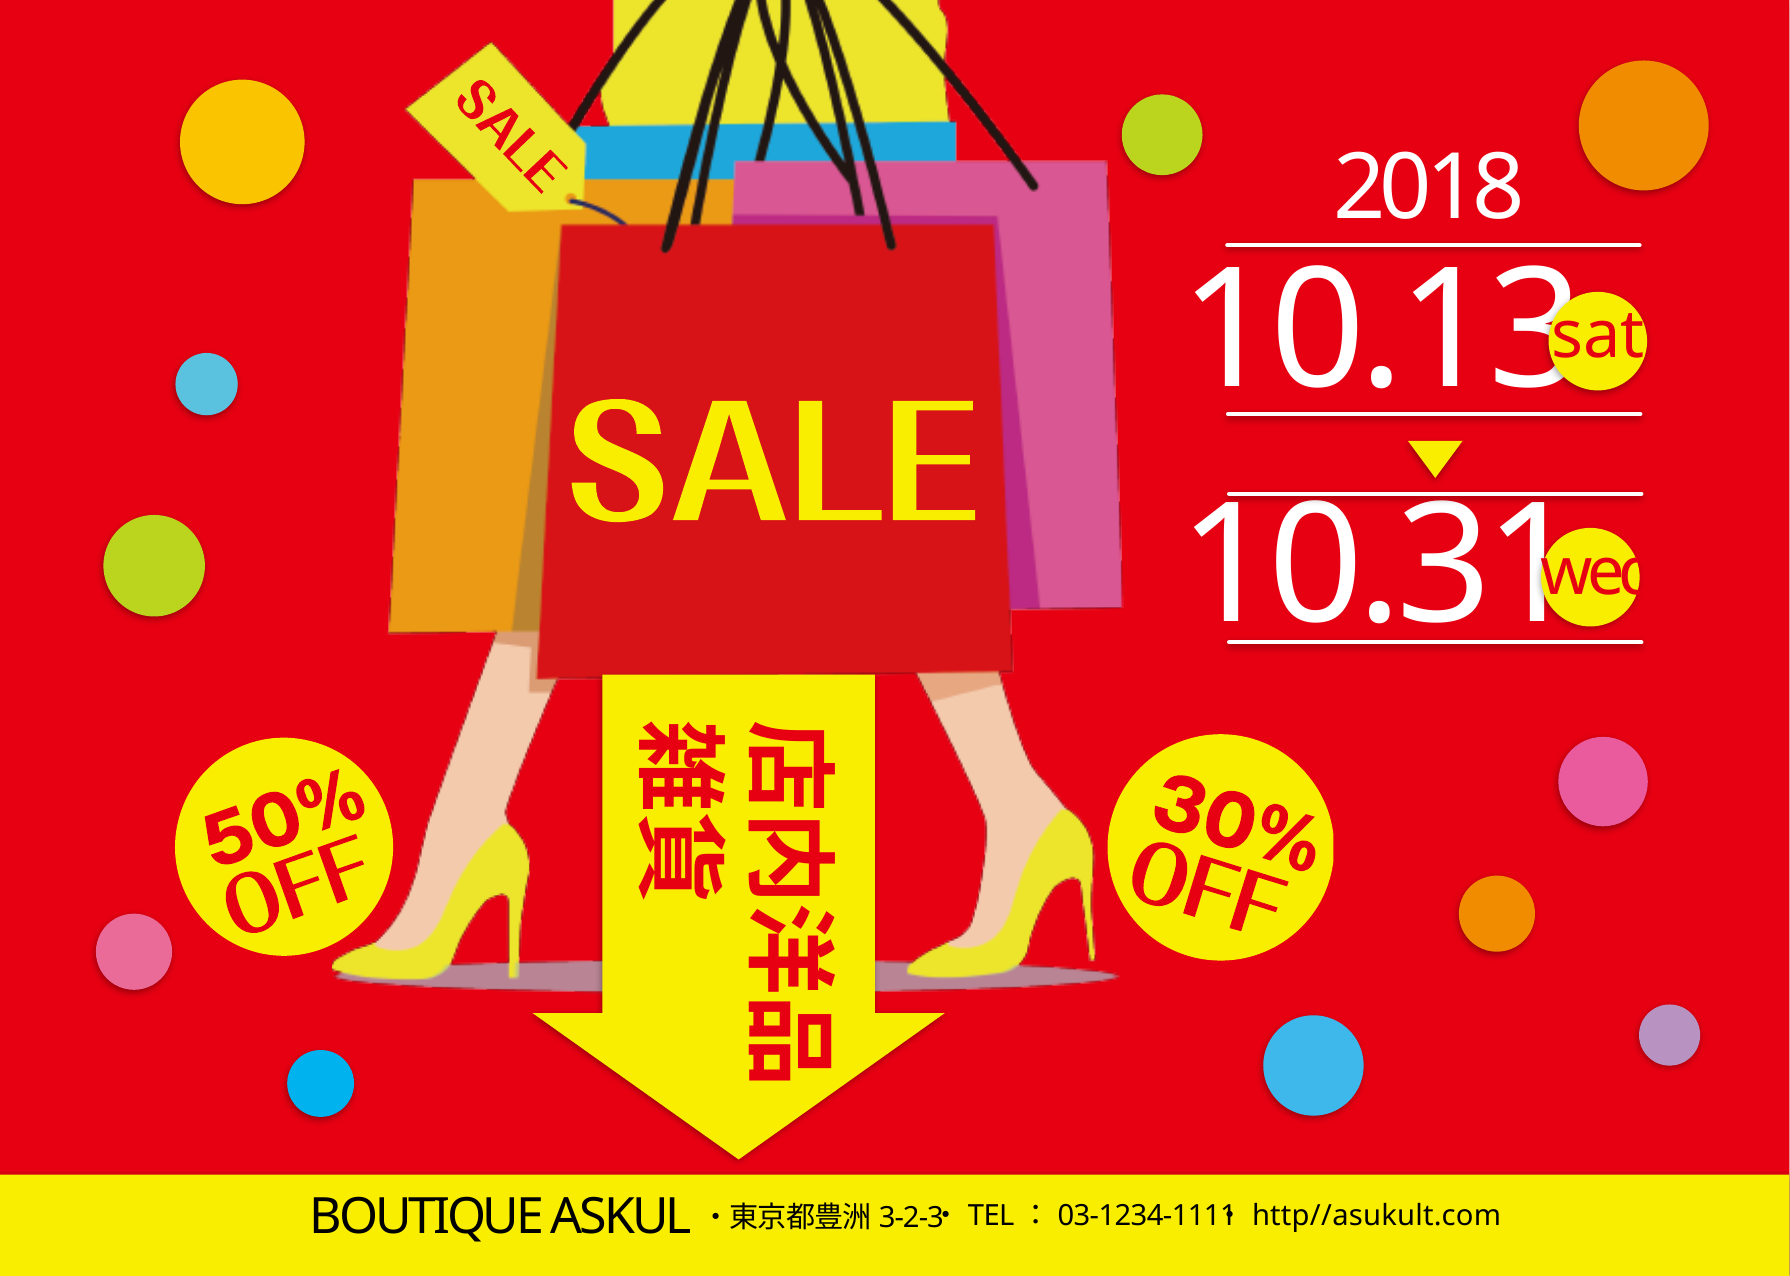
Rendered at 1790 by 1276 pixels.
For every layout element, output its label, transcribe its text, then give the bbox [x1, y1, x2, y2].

text_box [857, 1002, 946, 1077]
text_box [1557, 736, 1649, 828]
text_box [1578, 59, 1710, 192]
text_box [1638, 1003, 1701, 1067]
text_box [1565, 379, 1631, 392]
text_box [1558, 616, 1622, 628]
text_box [0, 0, 1790, 1174]
text_box [174, 352, 239, 417]
text_box [1407, 440, 1464, 447]
picture [173, 0, 1334, 994]
text_box [286, 1049, 355, 1118]
text_box [0, 1174, 1790, 1276]
text_box sat [1536, 283, 1660, 379]
text_box [1262, 1014, 1365, 1117]
text_box 10.31 [1164, 447, 1597, 663]
text_box 2018 [1318, 119, 1541, 212]
text_box BOUTIQUE ASKUL [295, 1176, 707, 1251]
text_box [1458, 874, 1536, 953]
text_box ・東京都豊洲3-2-3 [686, 1190, 959, 1241]
text_box [1128, 93, 1204, 176]
text_box ・TEL：03-1234-1111 [916, 1188, 1200, 1239]
text_box 店内洋品 雑貨 [604, 1002, 857, 1086]
text_box [95, 912, 172, 991]
text_box [179, 78, 306, 205]
text_box wed [1526, 520, 1676, 616]
text_box [633, 1086, 844, 1161]
text_box [102, 514, 206, 618]
text_box ・http//asukult.com [1200, 1188, 1517, 1239]
text_box [531, 1002, 604, 1065]
text_box 10.13 [1165, 212, 1599, 427]
